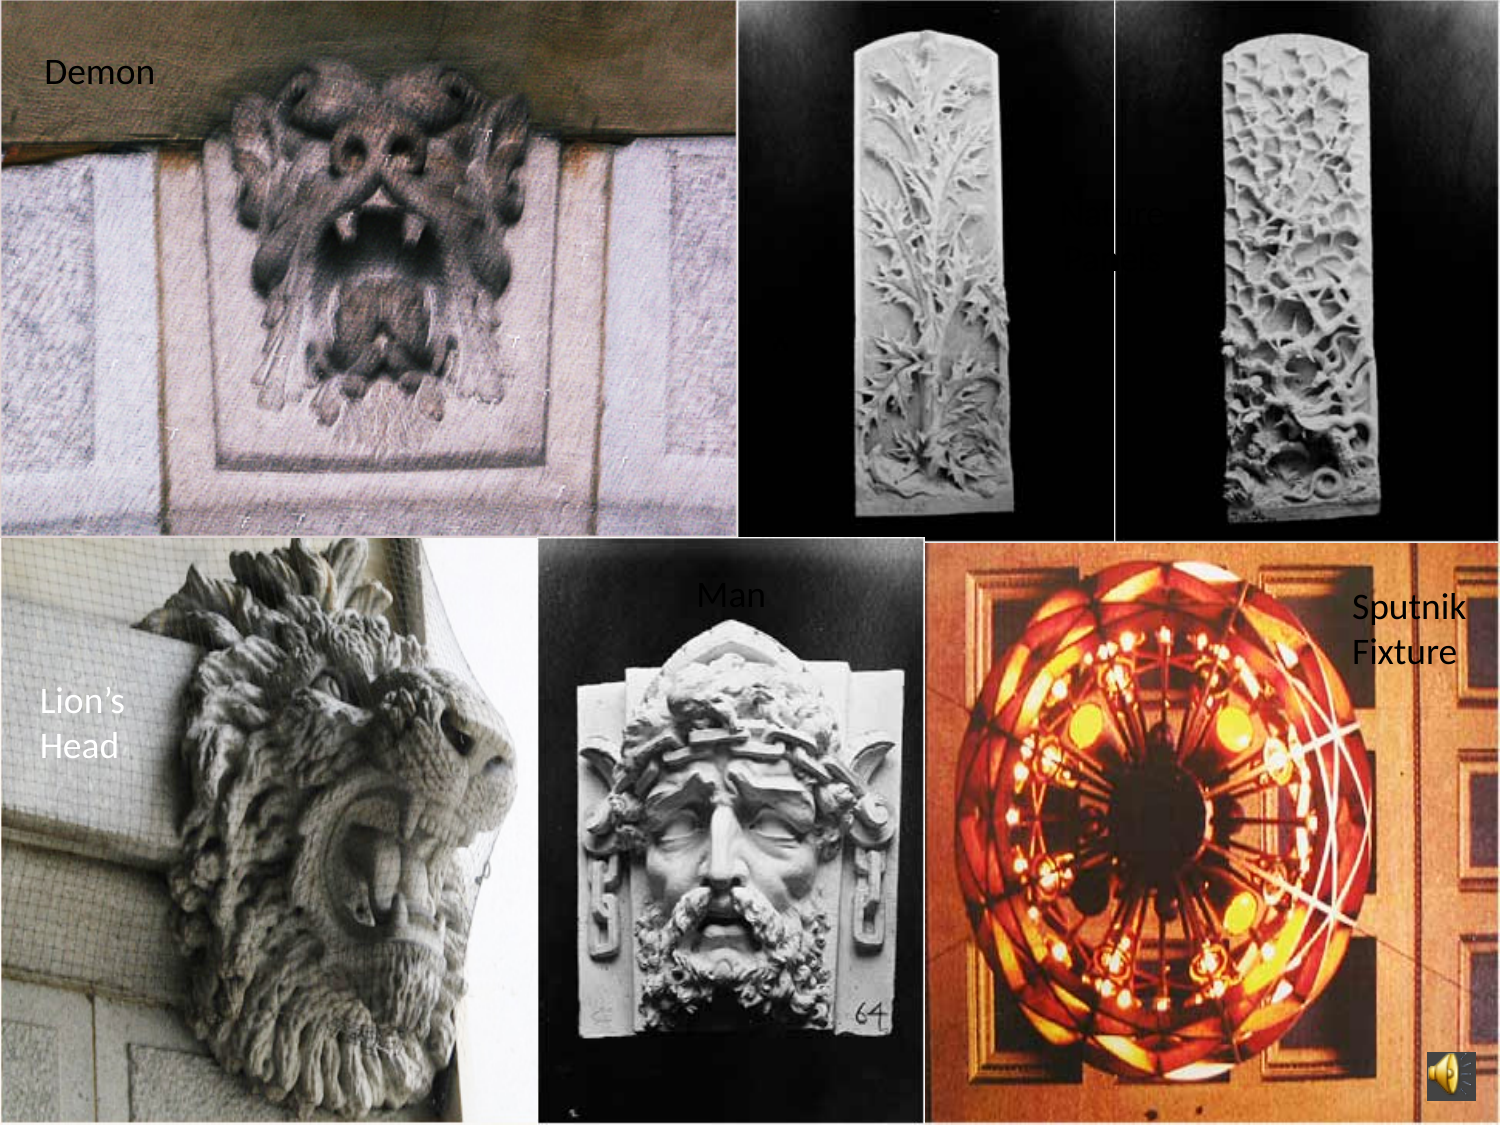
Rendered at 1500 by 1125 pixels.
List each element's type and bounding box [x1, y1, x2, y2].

list [0, 0, 735, 538]
picture [0, 0, 1500, 1125]
